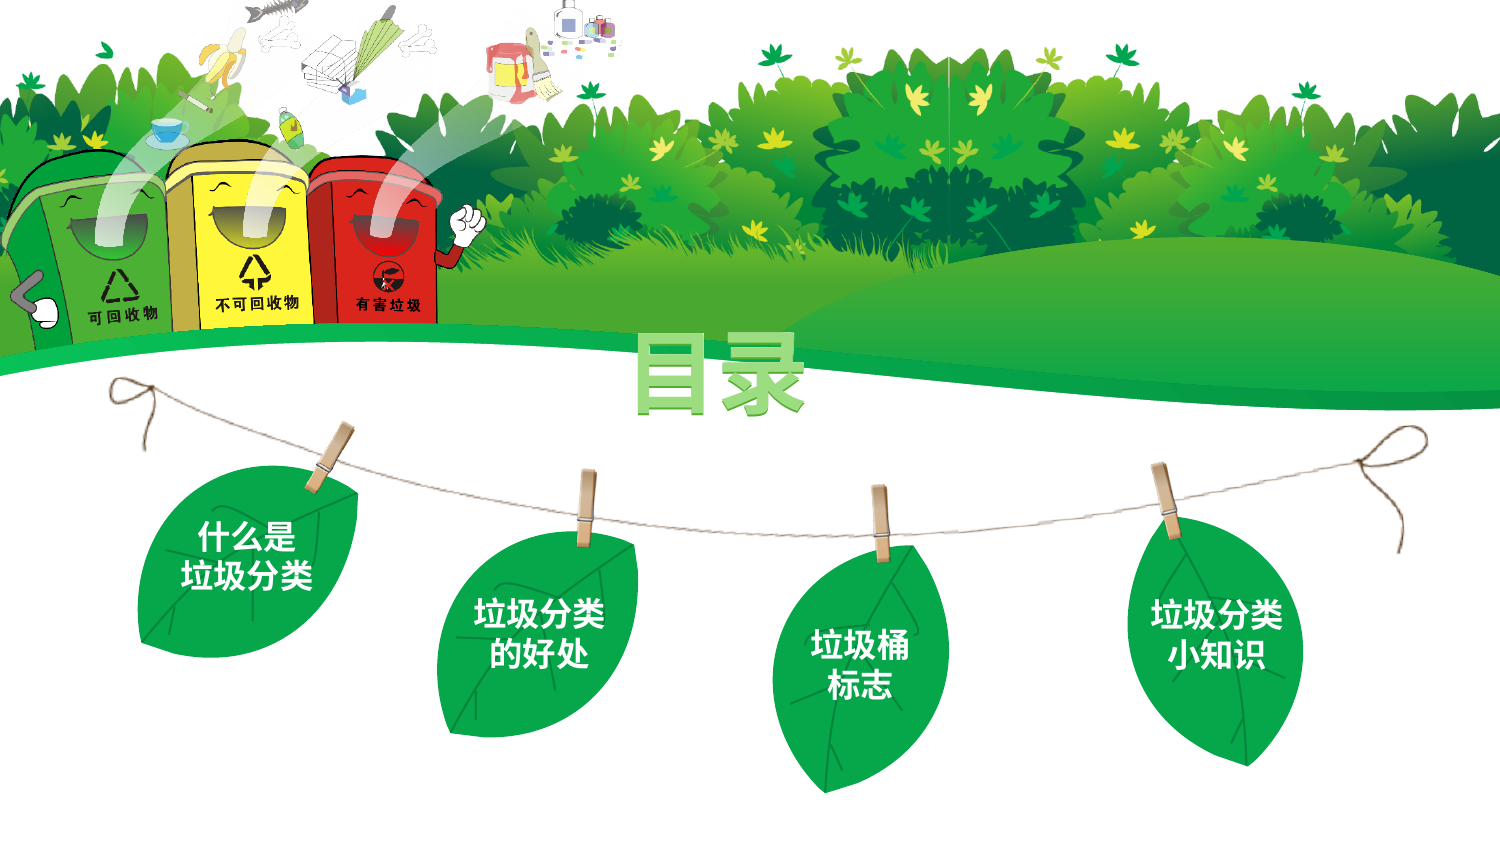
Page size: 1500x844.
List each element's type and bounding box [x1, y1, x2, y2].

text_box [1128, 507, 1303, 769]
text_box [449, 501, 628, 764]
text_box [114, 474, 377, 648]
text_box [774, 534, 948, 797]
text_box [609, 307, 825, 436]
picture [0, 0, 1500, 688]
